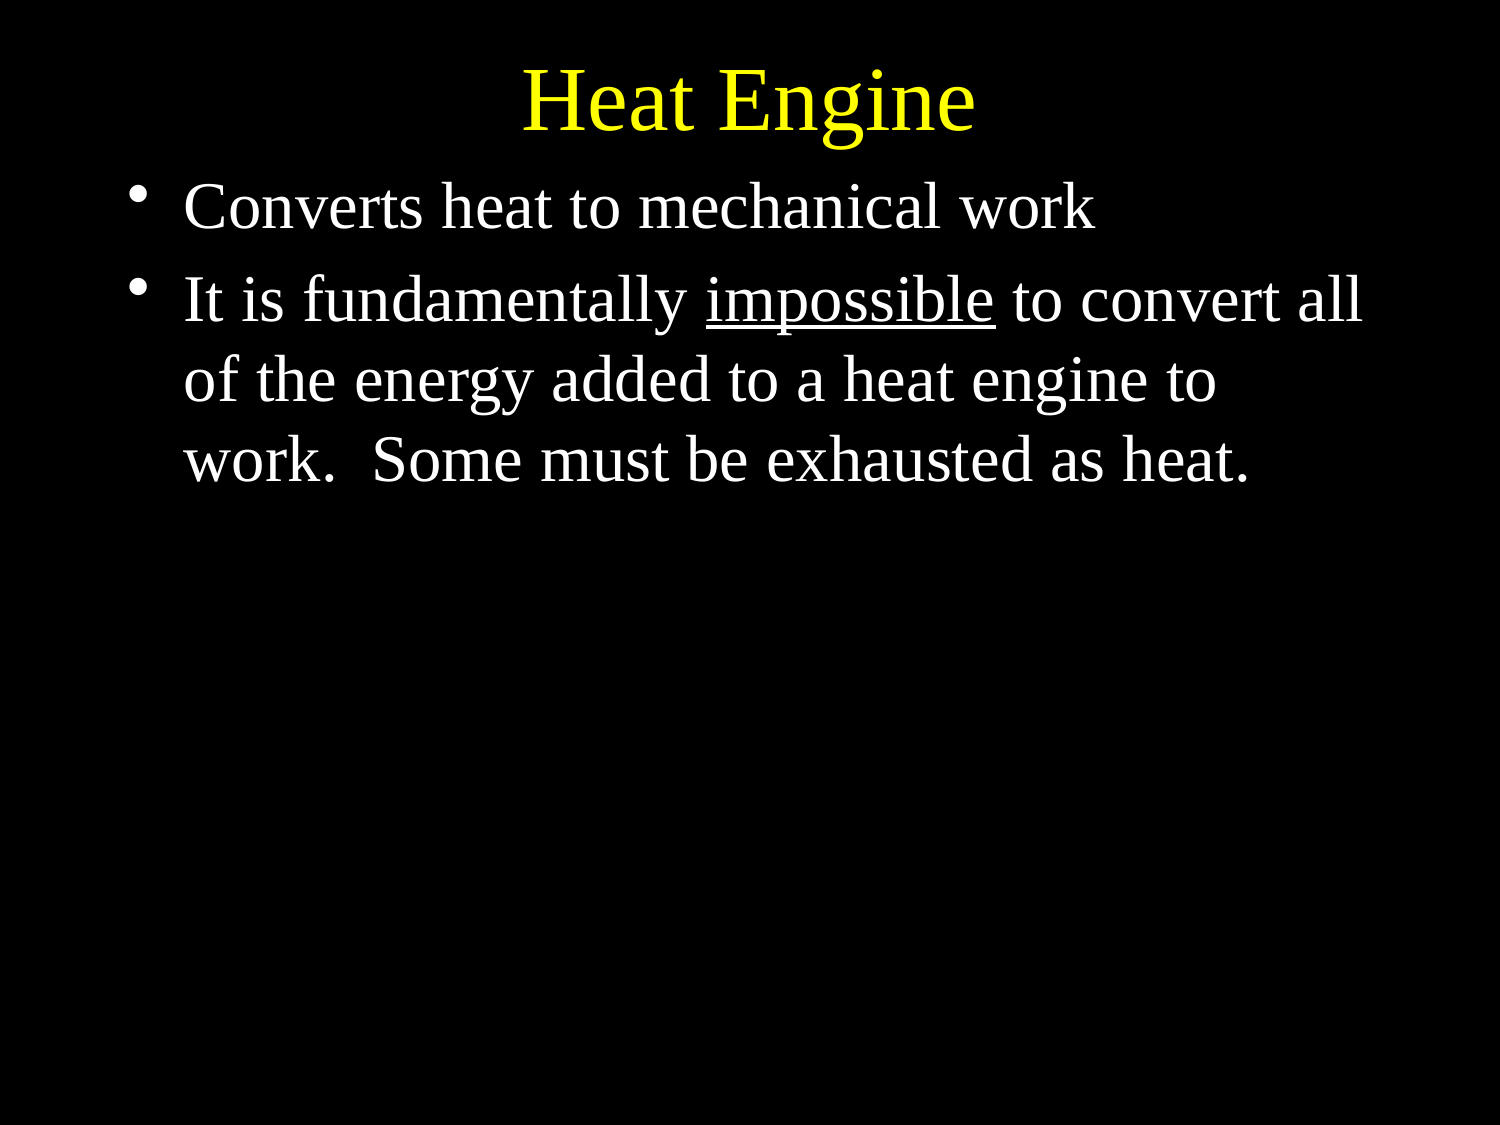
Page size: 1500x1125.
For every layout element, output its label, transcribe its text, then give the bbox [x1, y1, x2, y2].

title Heat Engine [112, 0, 1388, 153]
list Converts heat to mechanical work It is fundamentally impossible to convert all of the energy added to a heat engine to work. Some must be exhausted as heat. [112, 153, 1388, 526]
